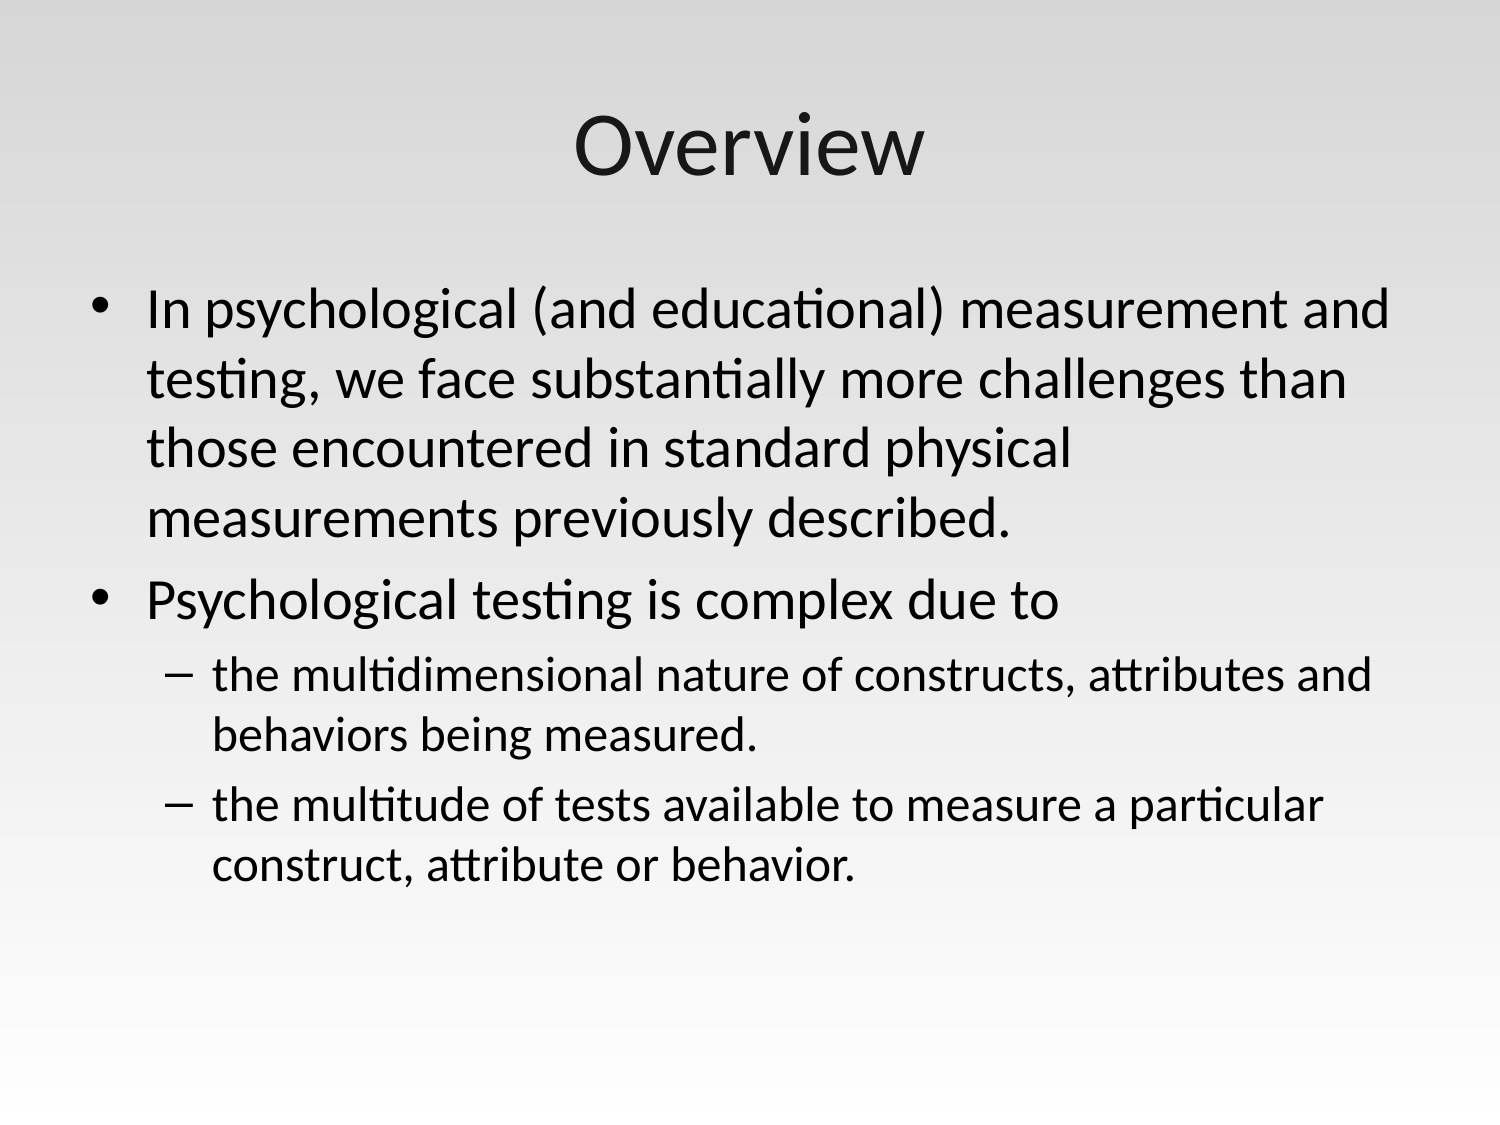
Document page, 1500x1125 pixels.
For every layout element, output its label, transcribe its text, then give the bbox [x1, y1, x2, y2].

list In psychological (and educational) measurement and testing, we face substantially more challenges than those encountered in standard physical measurements previously described. Psychological testing is complex due to the multidimensional nature of constructs, attributes and behaviors being measured. the multitude of tests available to measure a particular construct, attribute or behavior. [75, 262, 1425, 1005]
title Overview [75, 45, 1425, 233]
